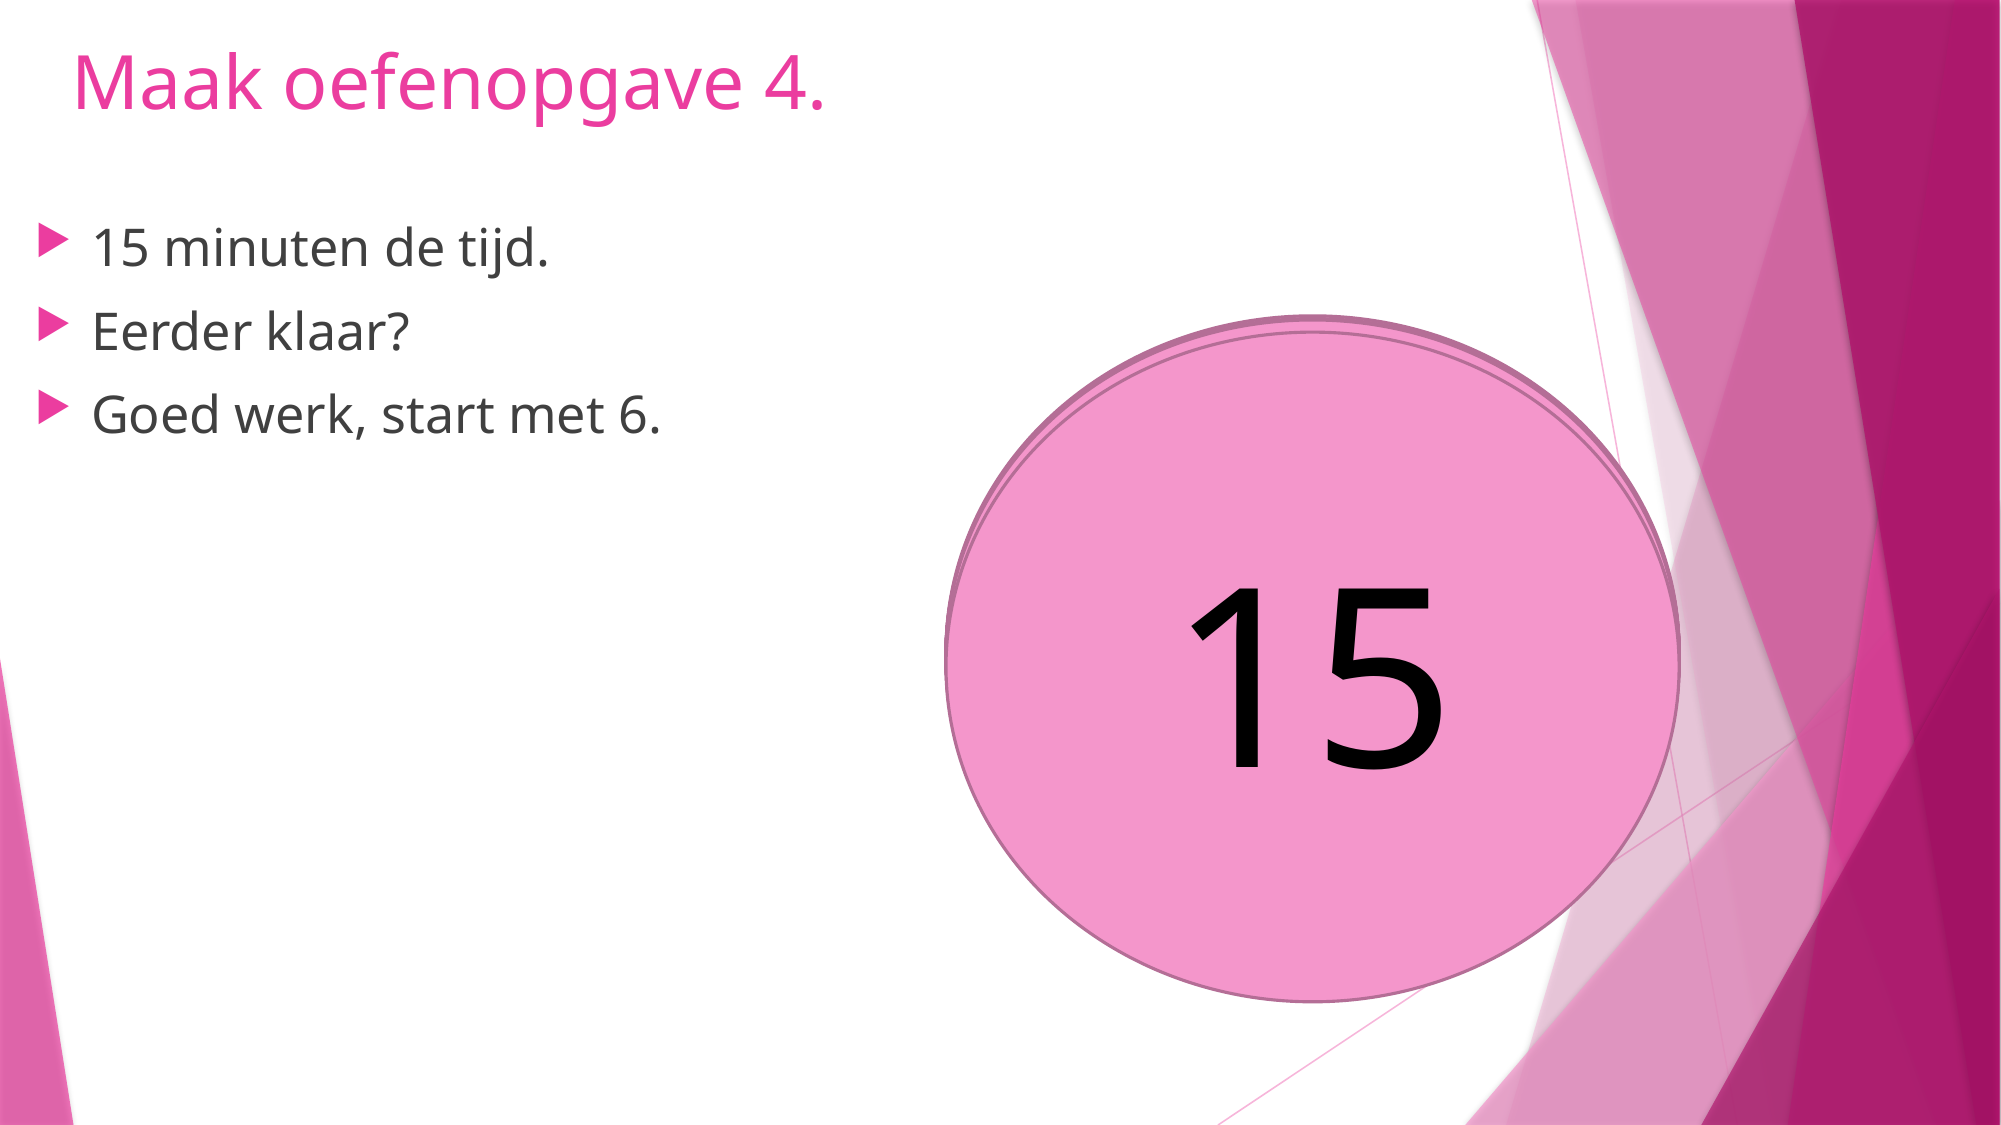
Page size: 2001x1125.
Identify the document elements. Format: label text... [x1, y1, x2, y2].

title Maak oefenopgave 4. [56, 27, 1522, 319]
text_box 14 [944, 318, 1681, 648]
text_box 15 [944, 330, 1681, 1004]
list 15 minuten de tijd. Eerder klaar? Goed werk, start met 6. [19, 207, 865, 1112]
text_box 10 [959, 314, 1668, 562]
